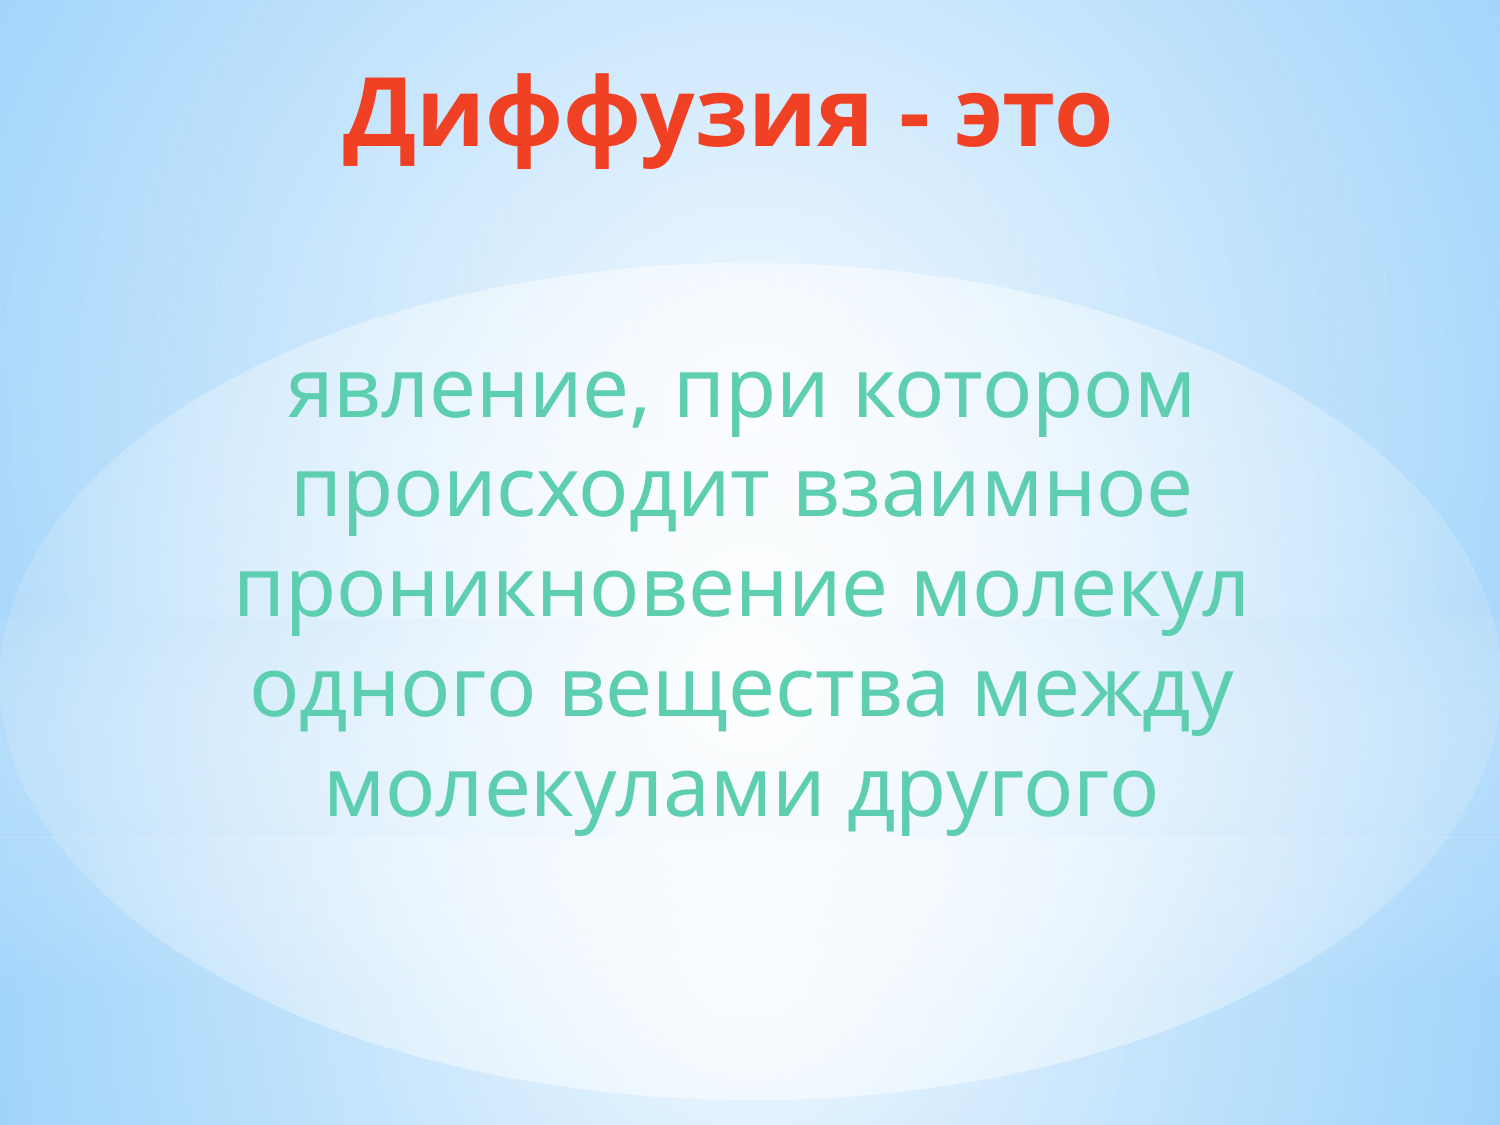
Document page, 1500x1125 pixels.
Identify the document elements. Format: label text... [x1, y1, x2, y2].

list явление, при котором происходит взаимное проникновение молекул одного вещества между молекулами другого [100, 326, 1376, 897]
title Диффузия - это [194, 42, 1264, 231]
